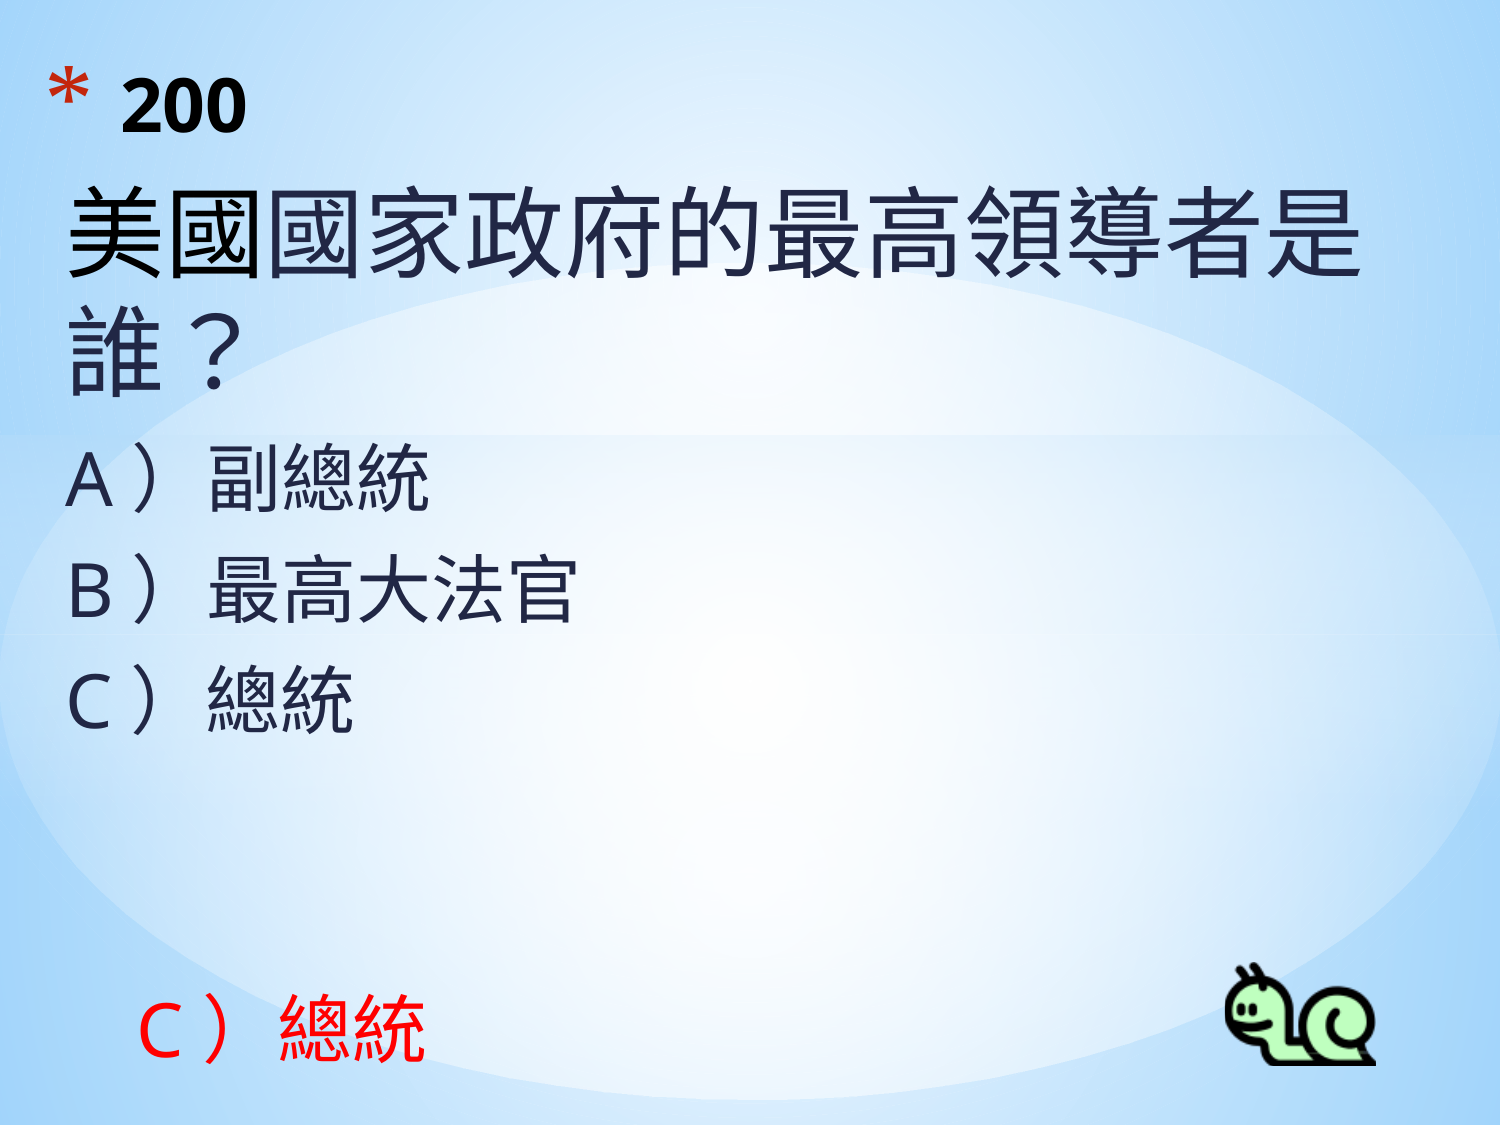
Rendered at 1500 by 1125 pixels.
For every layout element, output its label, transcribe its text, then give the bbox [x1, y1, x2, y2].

subtitle 美國國家政府的最高領導者是誰？ A）副總統 B）最高大法官 C）總統 [50, 162, 1450, 950]
title 200 [0, 50, 450, 188]
text_box C）總統 [122, 974, 443, 1080]
picture [1224, 962, 1377, 1067]
